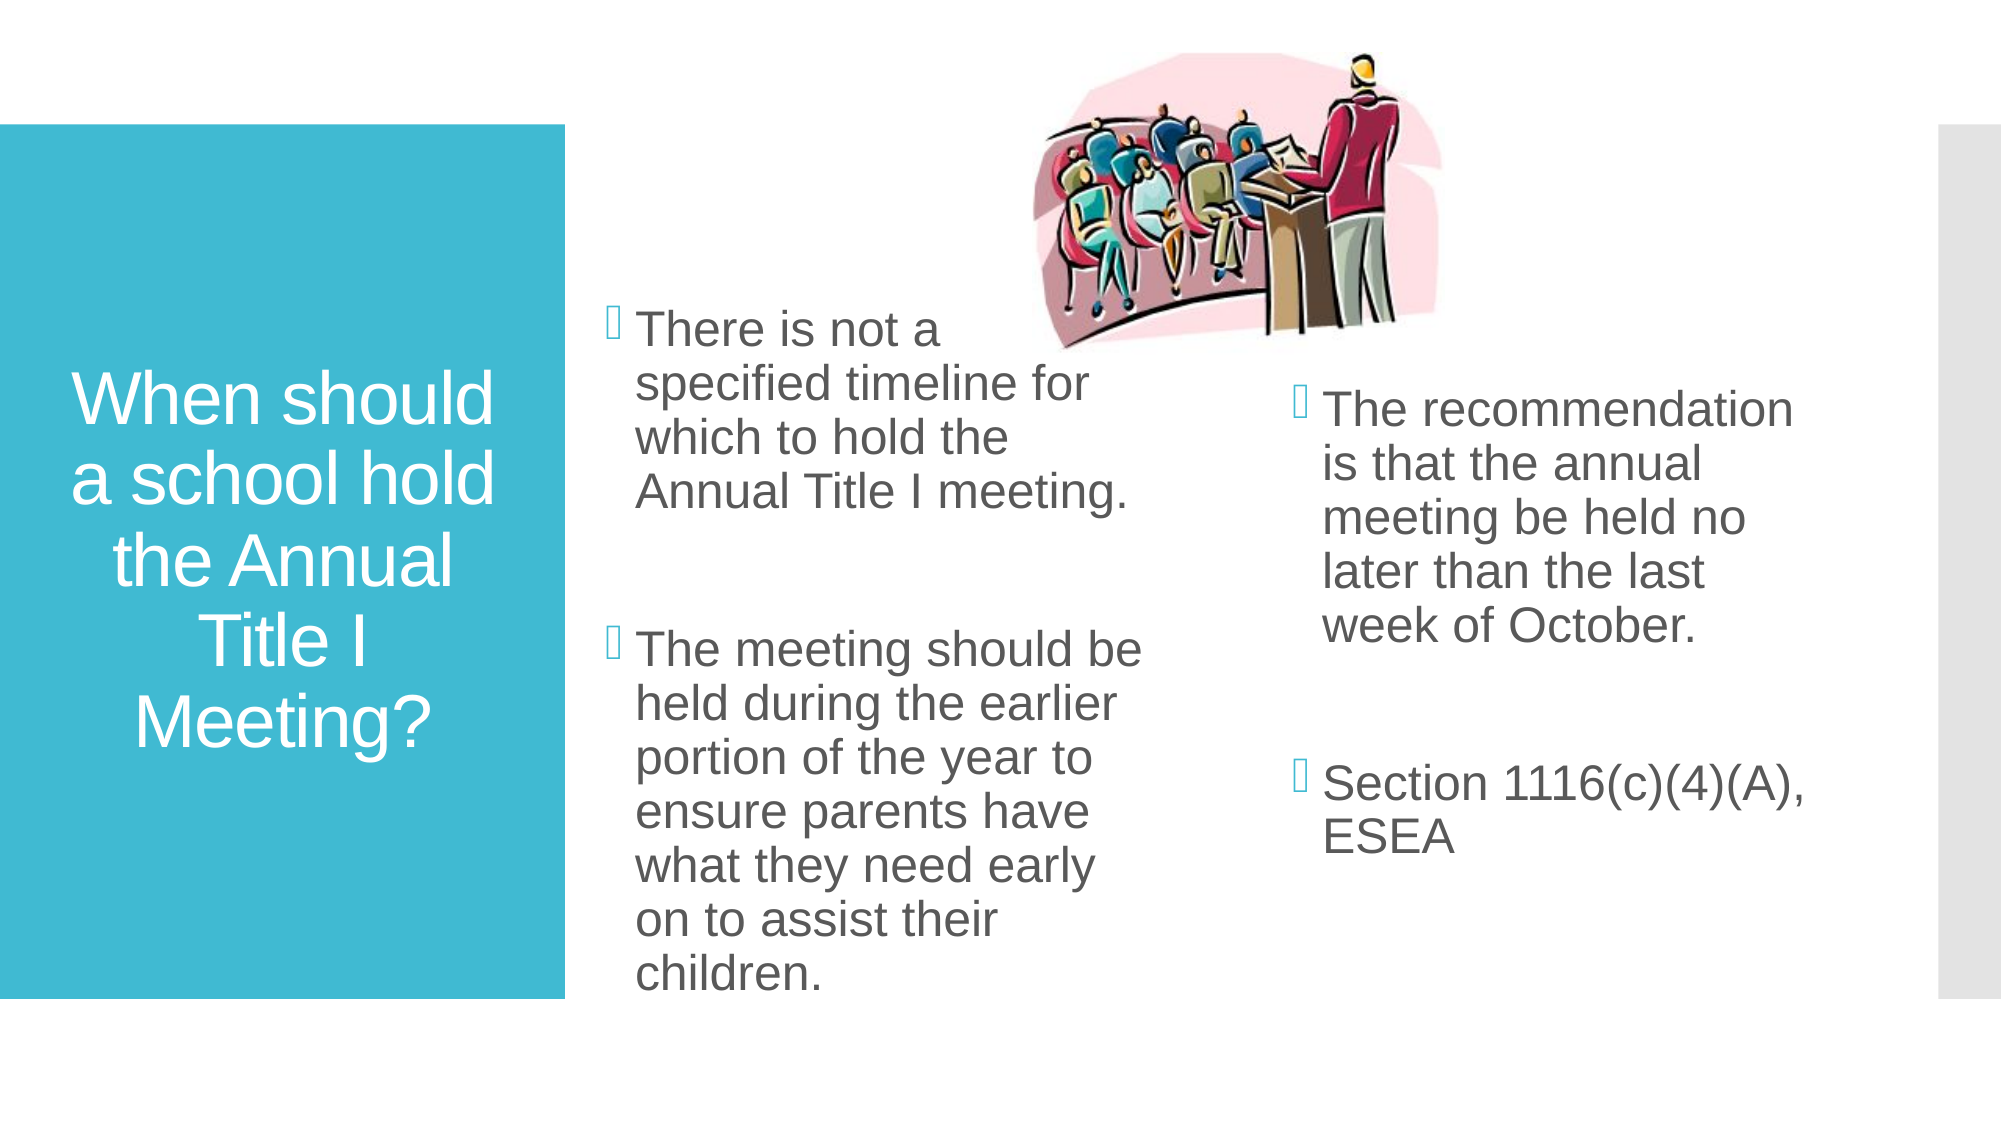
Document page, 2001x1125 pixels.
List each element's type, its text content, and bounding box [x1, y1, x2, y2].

list The recommendation is that the annual meeting be held no later than the last week of October. Section 1116(c)(4)(A), ESEA [1277, 203, 1848, 1044]
list There is not a specified timeline for which to hold the Annual Title I meeting. The meeting should be held during the earlier portion of the year to ensure parents have what they need early on to assist their children. [589, 232, 1160, 1073]
picture [1032, 52, 1446, 356]
title When should a school hold the Annual Title I Meeting? [41, 184, 525, 940]
